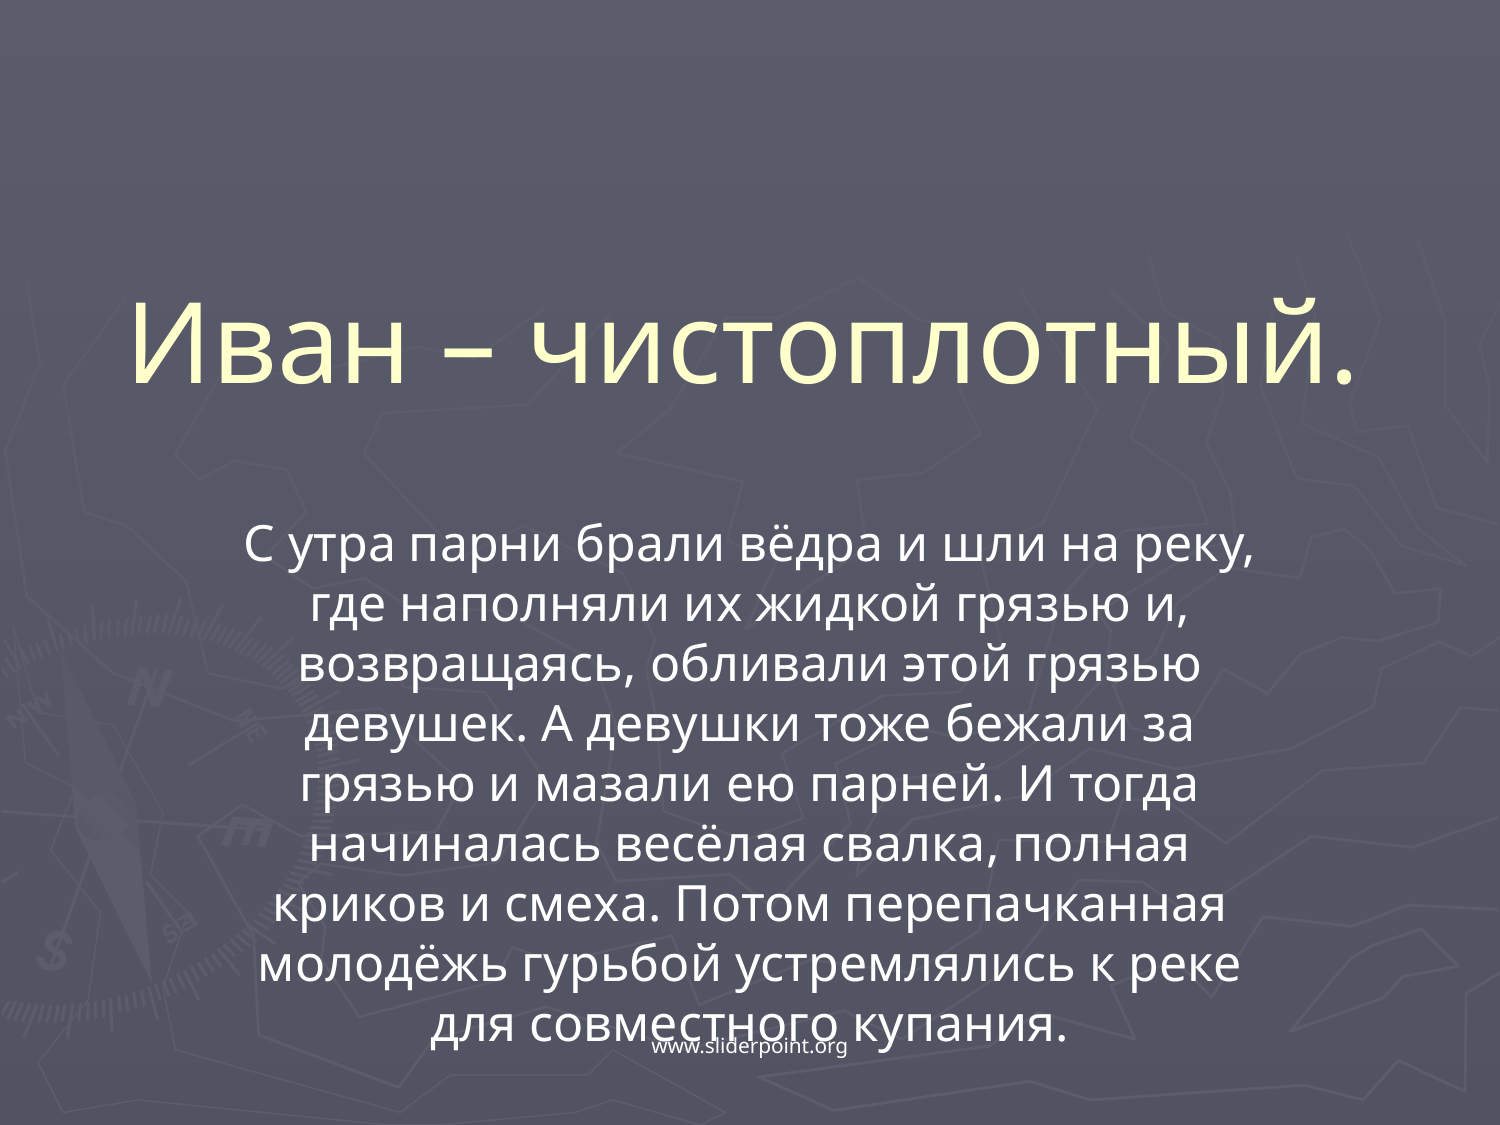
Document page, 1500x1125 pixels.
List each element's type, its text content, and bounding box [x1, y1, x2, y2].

footer www.sliderpoint.org [512, 1024, 988, 1101]
subtitle С утра парни брали вёдра и шли на реку, где наполняли их жидкой грязью и, возвращаясь, обливали этой грязью девушек. А девушки тоже бежали за грязью и мазали ею парней. И тогда начиналась весёлая свалка, полная криков и смеха. Потом перепачканная молодёжь гурьбой устремлялись к реке для совместного купания. [224, 503, 1276, 926]
title Иван – чистоплотный. [105, 128, 1381, 415]
